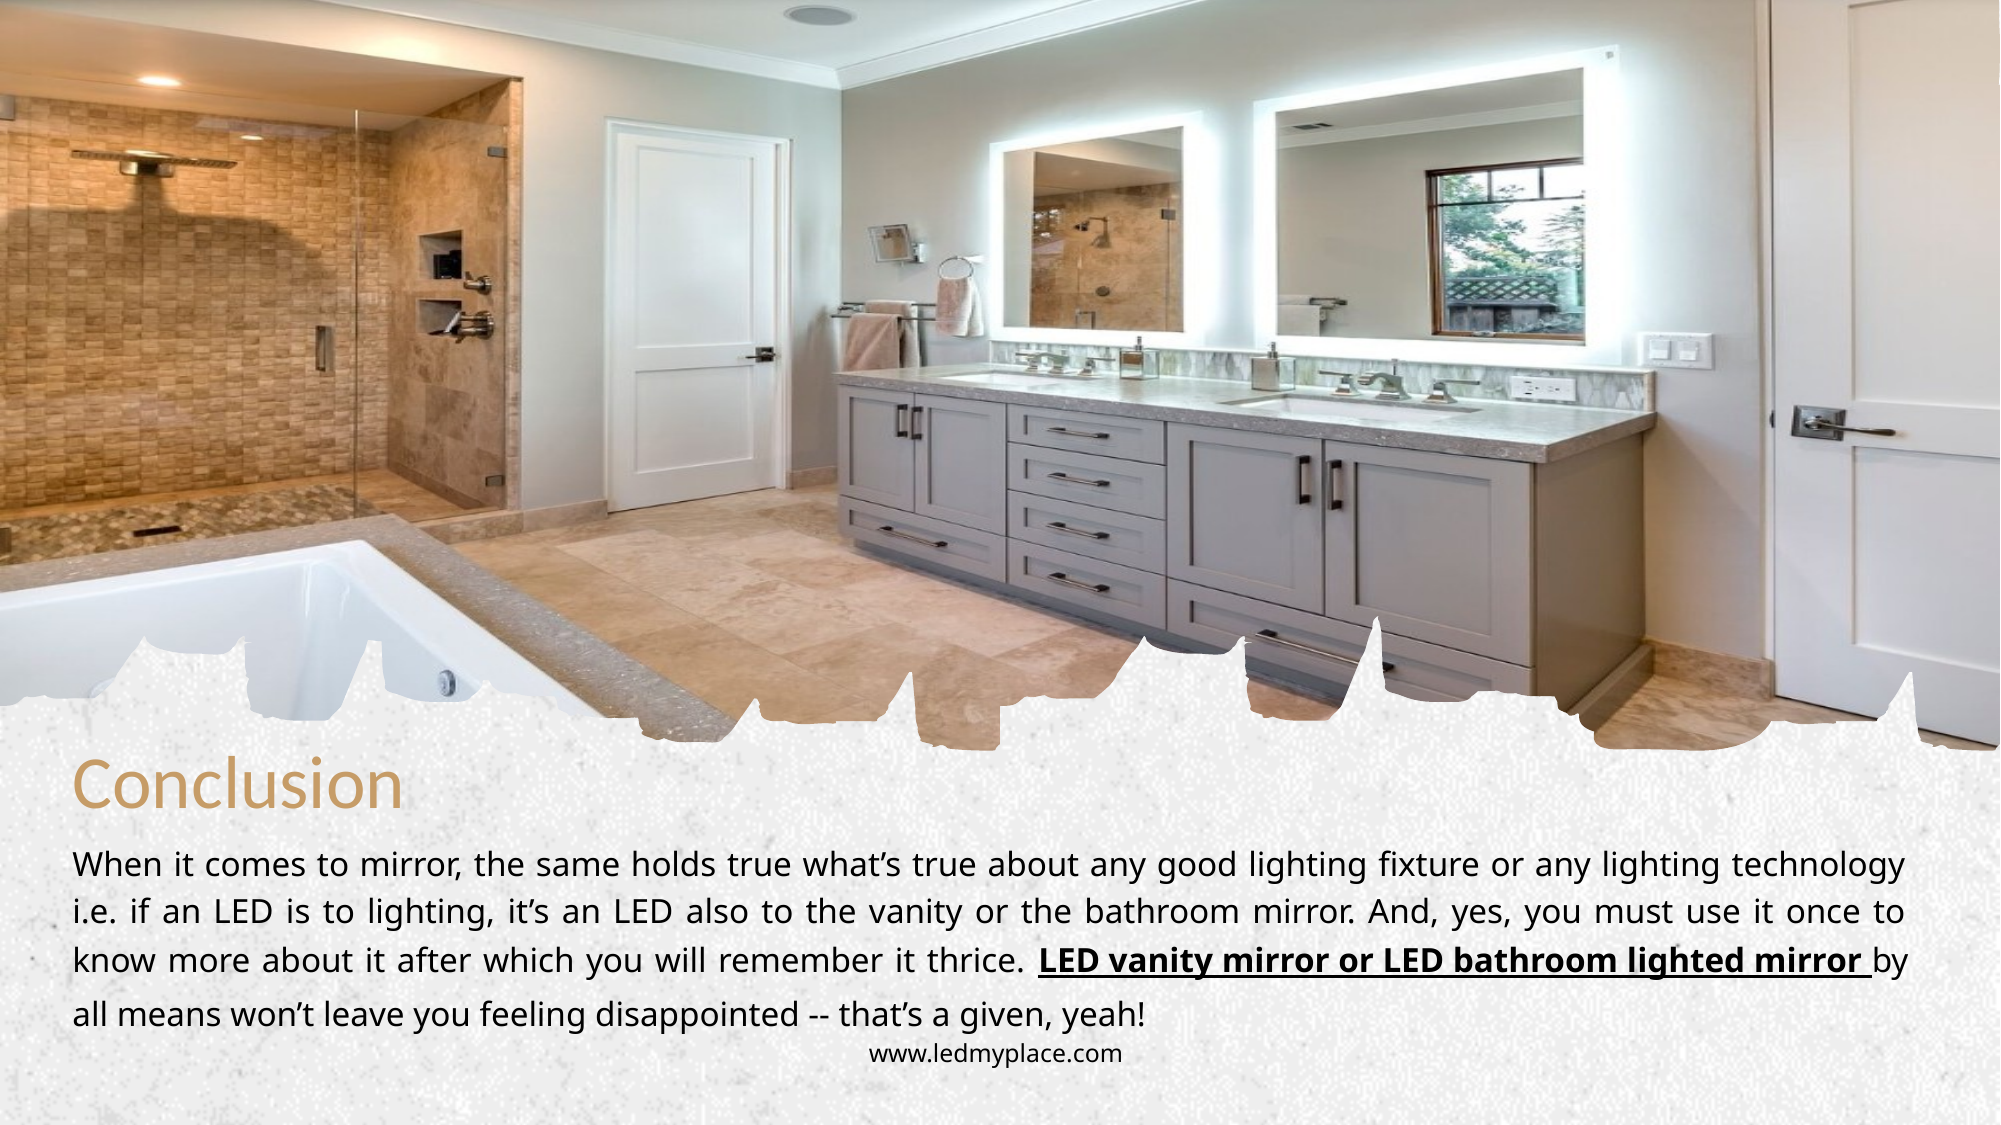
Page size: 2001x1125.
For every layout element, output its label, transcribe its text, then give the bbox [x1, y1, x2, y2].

text_box www.ledmyplace.com [853, 1024, 1146, 1082]
text_box When it comes to mirror, the same holds true what’s true about any good lighting fixture or any lighting technology i.e. if an LED is to lighting, it’s an LED also to the vanity or the bathroom mirror. And, yes, you must use it once to know more about it after which you will remember it thrice. LED vanity mirror or LED bathroom lighted mirror by all means won’t leave you feeling disappointed -- that’s a given, yeah! [57, 827, 1924, 1074]
picture [0, 0, 2000, 1125]
text_box Conclusion [57, 751, 1924, 827]
